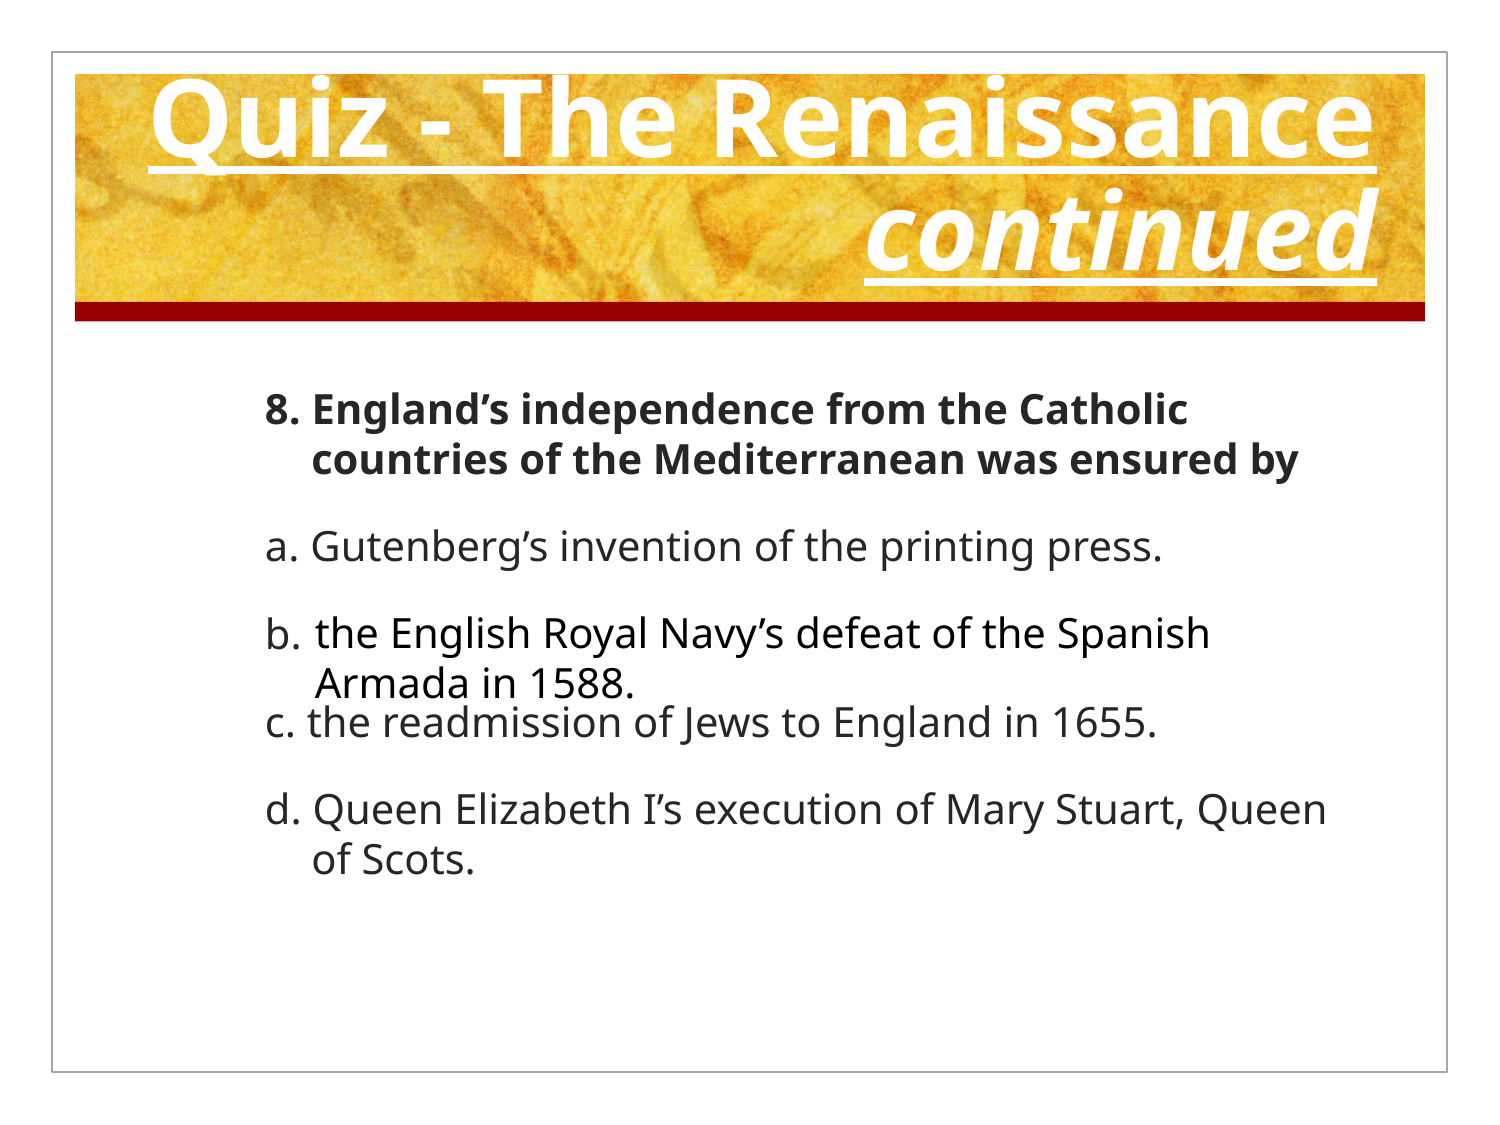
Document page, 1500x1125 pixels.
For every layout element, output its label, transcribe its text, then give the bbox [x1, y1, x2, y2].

title Quiz - The Renaissance continued [108, 74, 1392, 292]
picture [75, 74, 1425, 301]
list 8. England’s independence from the Catholic countries of the Mediterranean was ensured by a. Gutenberg’s invention of the printing press. b. c. the readmission of Jews to England in 1655. d. Queen Elizabeth I’s execution of Mary Stuart, Queen of Scots. [249, 375, 1392, 1005]
text_box the English Royal Navy’s defeat of the Spanish Armada in 1588. [299, 599, 1338, 715]
